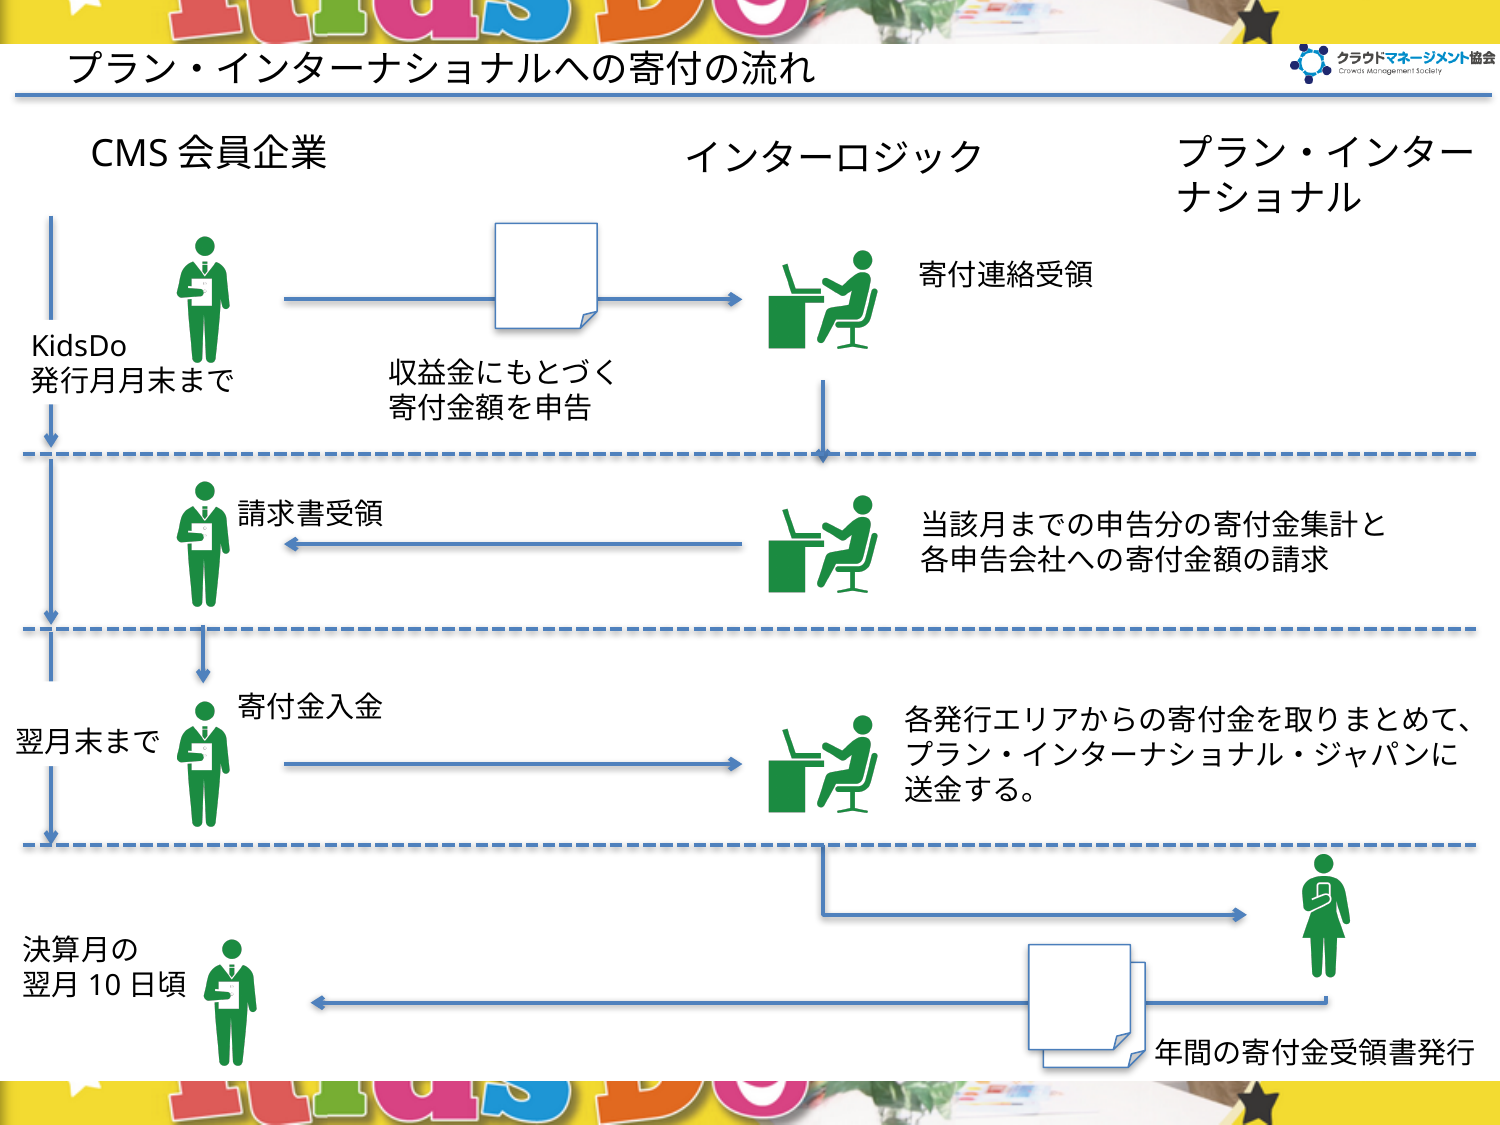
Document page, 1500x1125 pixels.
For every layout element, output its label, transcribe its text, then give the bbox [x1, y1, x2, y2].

text_box 請求書受領 [290, 488, 399, 538]
text_box インターロジック [669, 126, 1000, 187]
picture [0, 921, 1500, 1125]
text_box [999, 853, 1071, 1092]
text_box プラン・インター ナショナル [1160, 121, 1491, 227]
text_box 年間の寄付金受領書発行 [1139, 1027, 1491, 1077]
text_box 収益金にもとづく 寄付金額を申告 [373, 346, 636, 432]
text_box [1075, 961, 1146, 1069]
picture [122, 683, 285, 844]
picture [1244, 834, 1407, 844]
text_box [494, 222, 598, 298]
text_box CMS会員企業 [75, 121, 343, 182]
text_box 寄付連絡受領 [909, 248, 1110, 299]
picture [122, 218, 285, 381]
text_box KidsDo 発行月月末まで [56, 319, 251, 405]
text_box 各発行エリアからの寄付金を取りまとめて、 プラン・インターナショナル・ジャパンに 送金する。 [909, 693, 994, 814]
text_box 各発行エリアからの寄付金を取りまとめて、 プラン・インターナショナル・ジャパンに 送金する。 [1075, 693, 1500, 814]
text_box プラン・インターナショナルへの寄付の流れ [51, 52, 994, 93]
text_box 翌月末まで [0, 681, 46, 767]
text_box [999, 667, 1071, 844]
text_box KidsDo 発行月月末まで [16, 319, 46, 405]
text_box 決算月の 翌月10日頃 [7, 924, 144, 1009]
text_box [494, 307, 598, 330]
text_box 寄付金入金 [222, 680, 399, 731]
picture [742, 218, 905, 381]
text_box [1075, 943, 1132, 1051]
picture [1244, 846, 1407, 997]
text_box 当該月までの申告分の寄付金集計と 各申告会社への寄付金額の請求 [909, 498, 1404, 584]
picture [742, 463, 905, 626]
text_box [814, 636, 822, 681]
picture [122, 463, 285, 626]
picture [0, 0, 1500, 90]
picture [742, 683, 905, 844]
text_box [814, 854, 822, 1079]
text_box 翌月末まで [56, 681, 123, 767]
